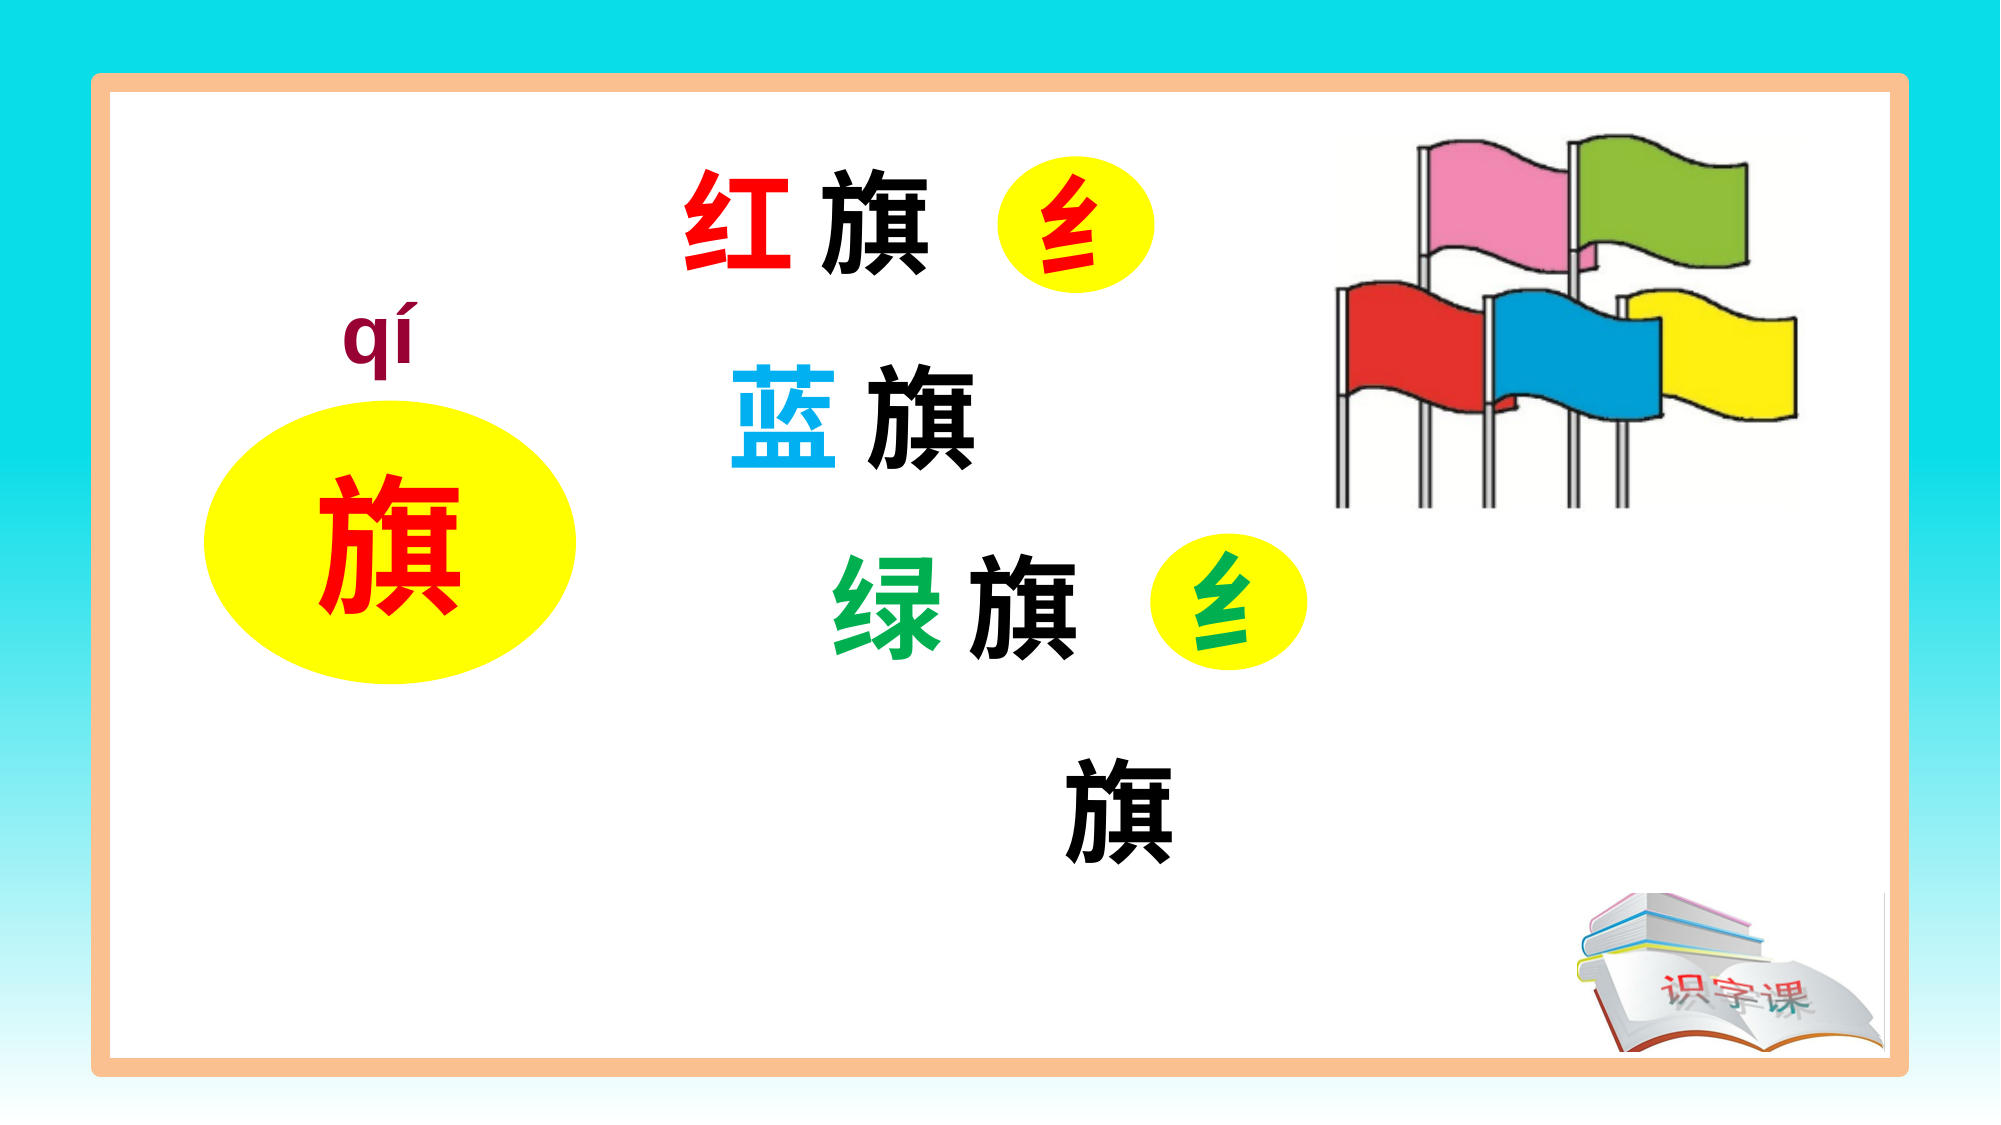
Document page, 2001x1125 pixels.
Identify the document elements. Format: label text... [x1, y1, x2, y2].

text_box [98, 81, 1902, 1069]
text_box 红 旗 [667, 145, 1036, 296]
text_box qí [326, 272, 669, 388]
picture [1577, 893, 1885, 1052]
text_box 彩 旗 [858, 734, 1304, 885]
text_box 旗 [204, 400, 576, 685]
text_box 蓝 旗 [712, 340, 1082, 491]
text_box 纟 [1150, 533, 1308, 671]
text_box 纟 [997, 156, 1155, 293]
text_box 绿 旗 [815, 530, 1184, 681]
picture [1239, 125, 1838, 536]
